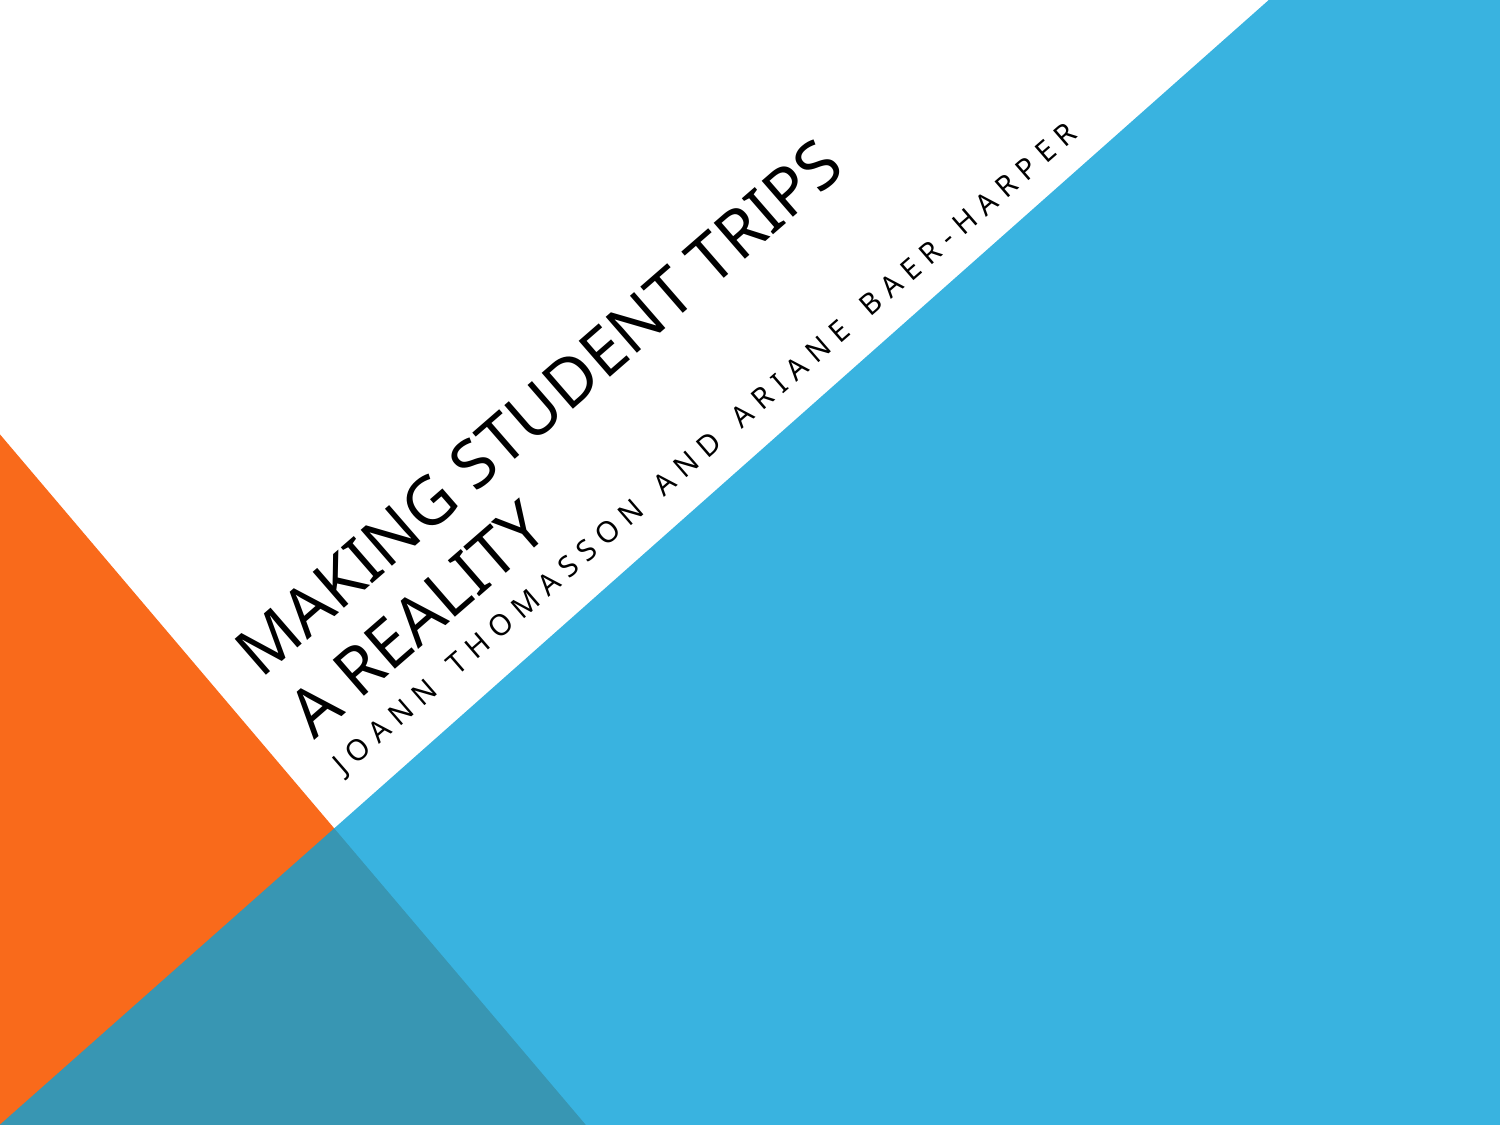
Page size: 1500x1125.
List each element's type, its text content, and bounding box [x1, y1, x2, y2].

title Making Student trips a reality [182, 0, 1052, 761]
subtitle Joann Thomasson and Ariane Baer-HArper [312, 61, 1154, 804]
